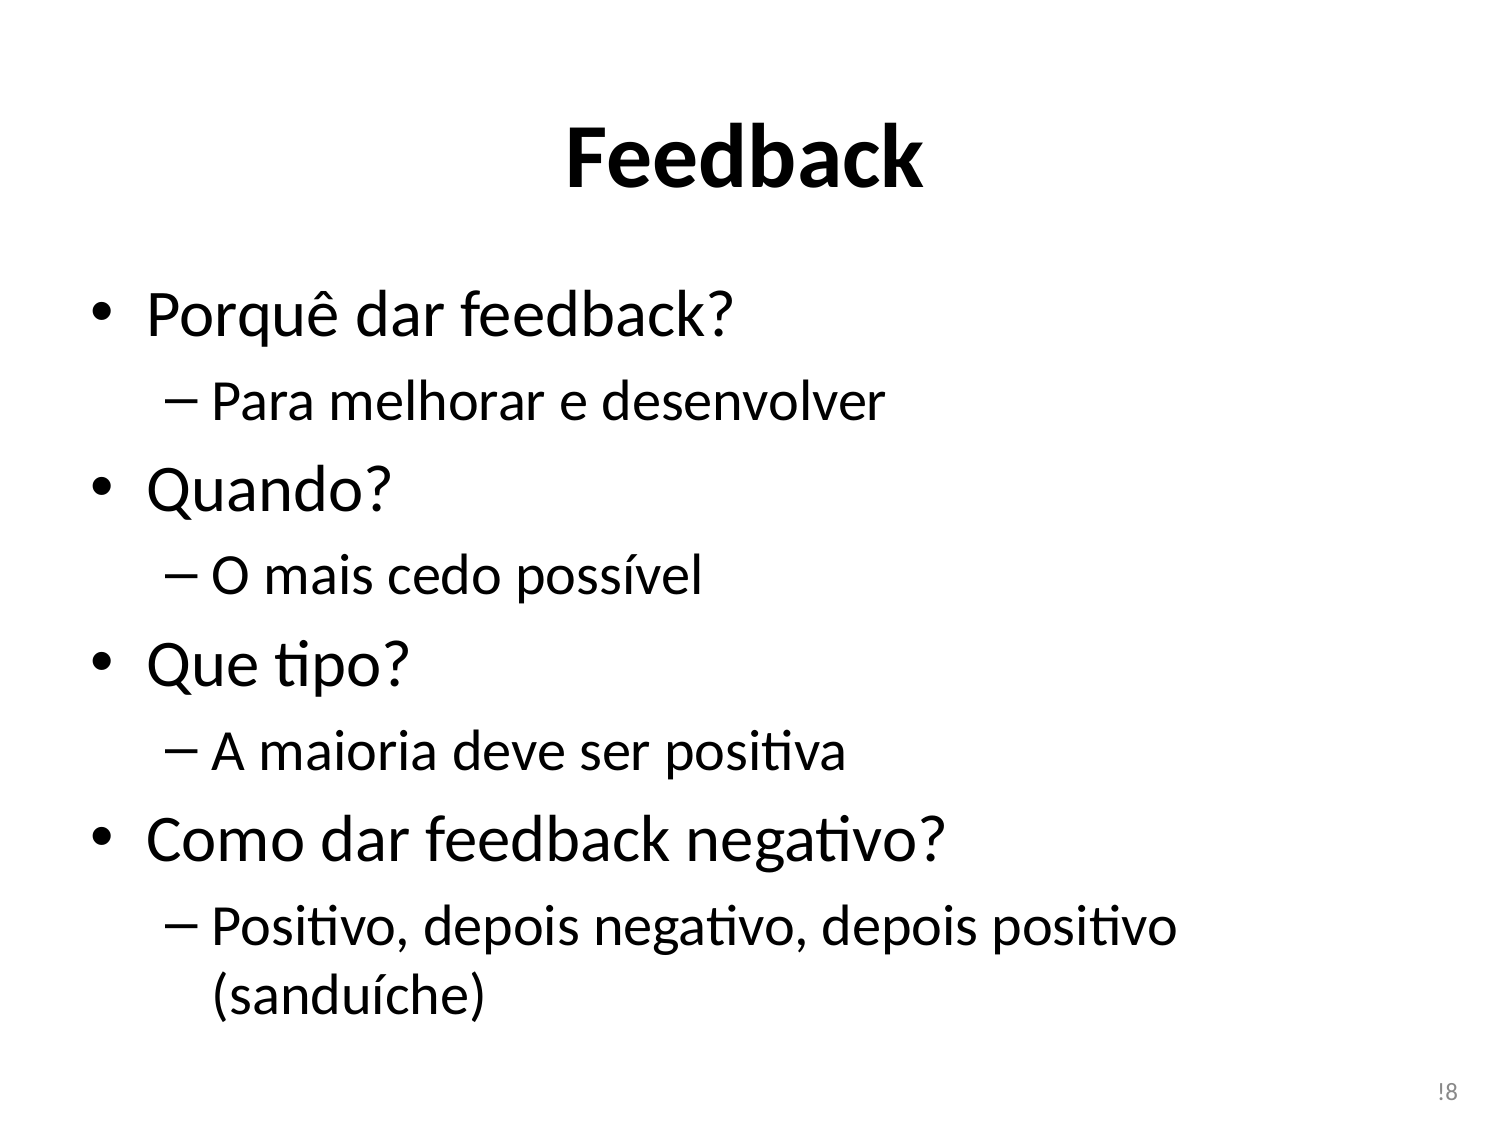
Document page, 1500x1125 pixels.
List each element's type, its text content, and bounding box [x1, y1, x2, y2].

text_box !8 [1122, 1067, 1473, 1125]
list Porquê dar feedback? Para melhorar e desenvolver Quando? O mais cedo possível Que tipo? A maioria deve ser positiva Como dar feedback negativo? Positivo, depois negativo, depois positivo (sanduíche) [74, 262, 1426, 1006]
title Feedback [70, 81, 1421, 221]
